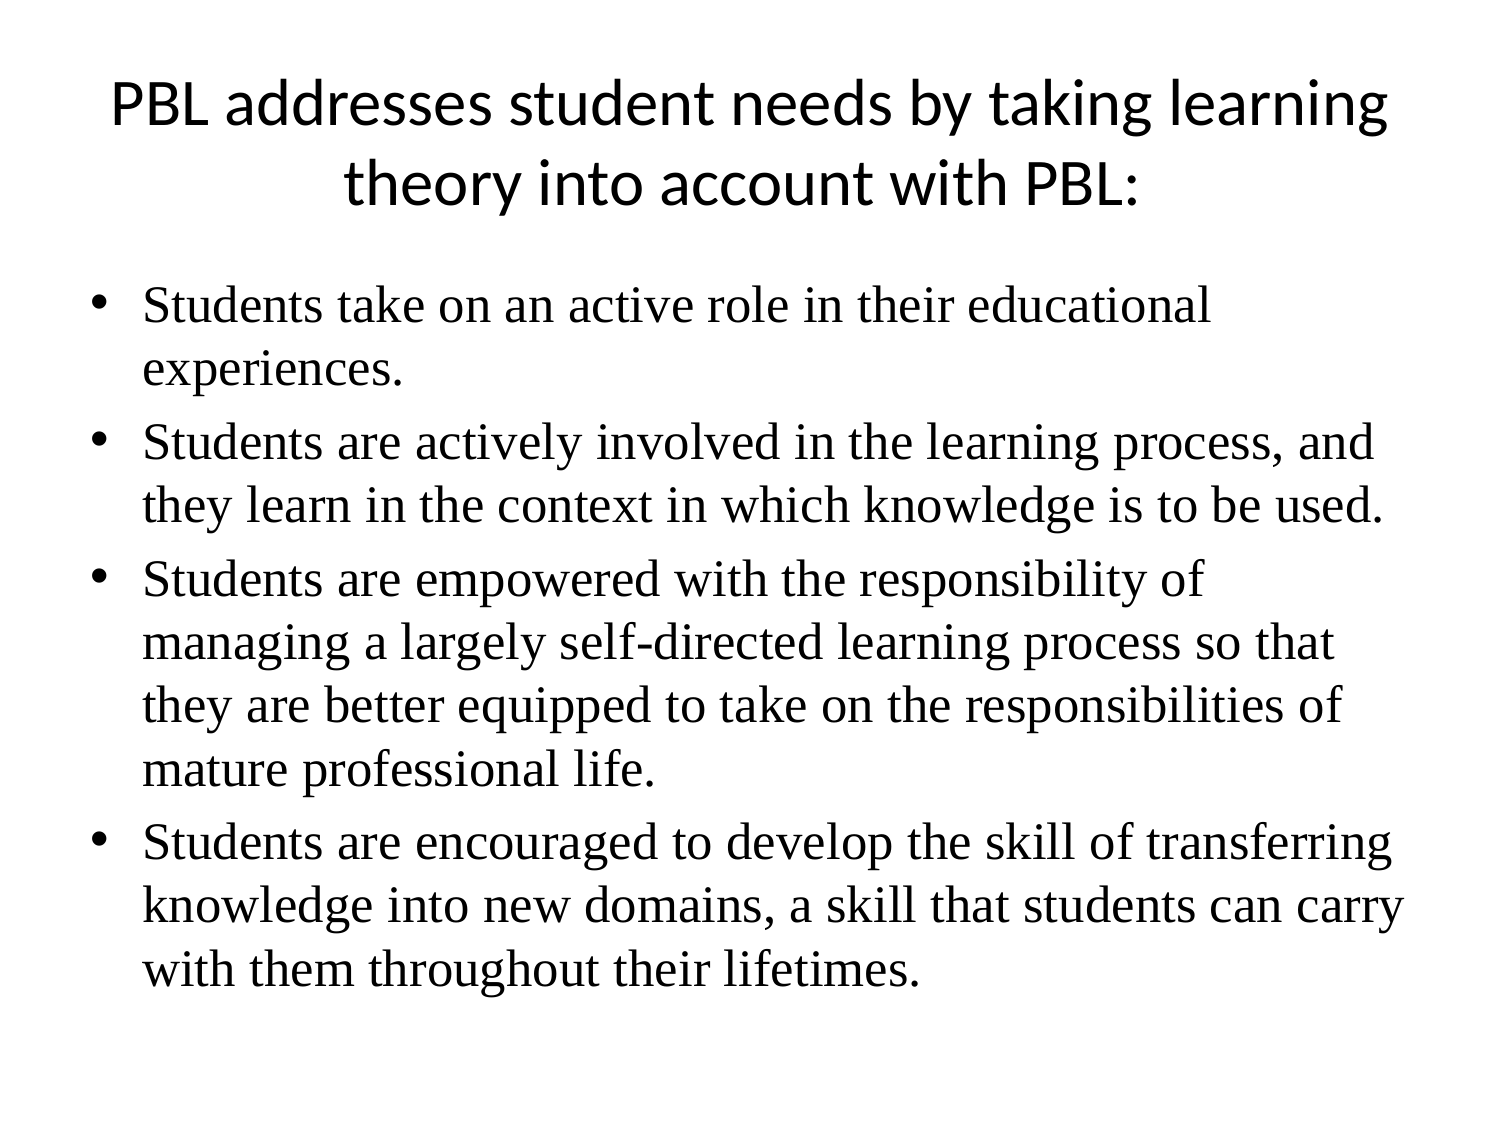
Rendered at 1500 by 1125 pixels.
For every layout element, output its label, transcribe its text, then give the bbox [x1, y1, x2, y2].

title PBL addresses student needs by taking learning theory into account with PBL: [75, 45, 1425, 233]
list Students take on an active role in their educational experiences. Students are actively involved in the learning process, and they learn in the context in which knowledge is to be used. Students are empowered with the responsibility of managing a largely self-directed learning process so that they are better equipped to take on the responsibilities of mature professional life. Students are encouraged to develop the skill of transferring knowledge into new domains, a skill that students can carry with them throughout their lifetimes. [75, 262, 1425, 1005]
